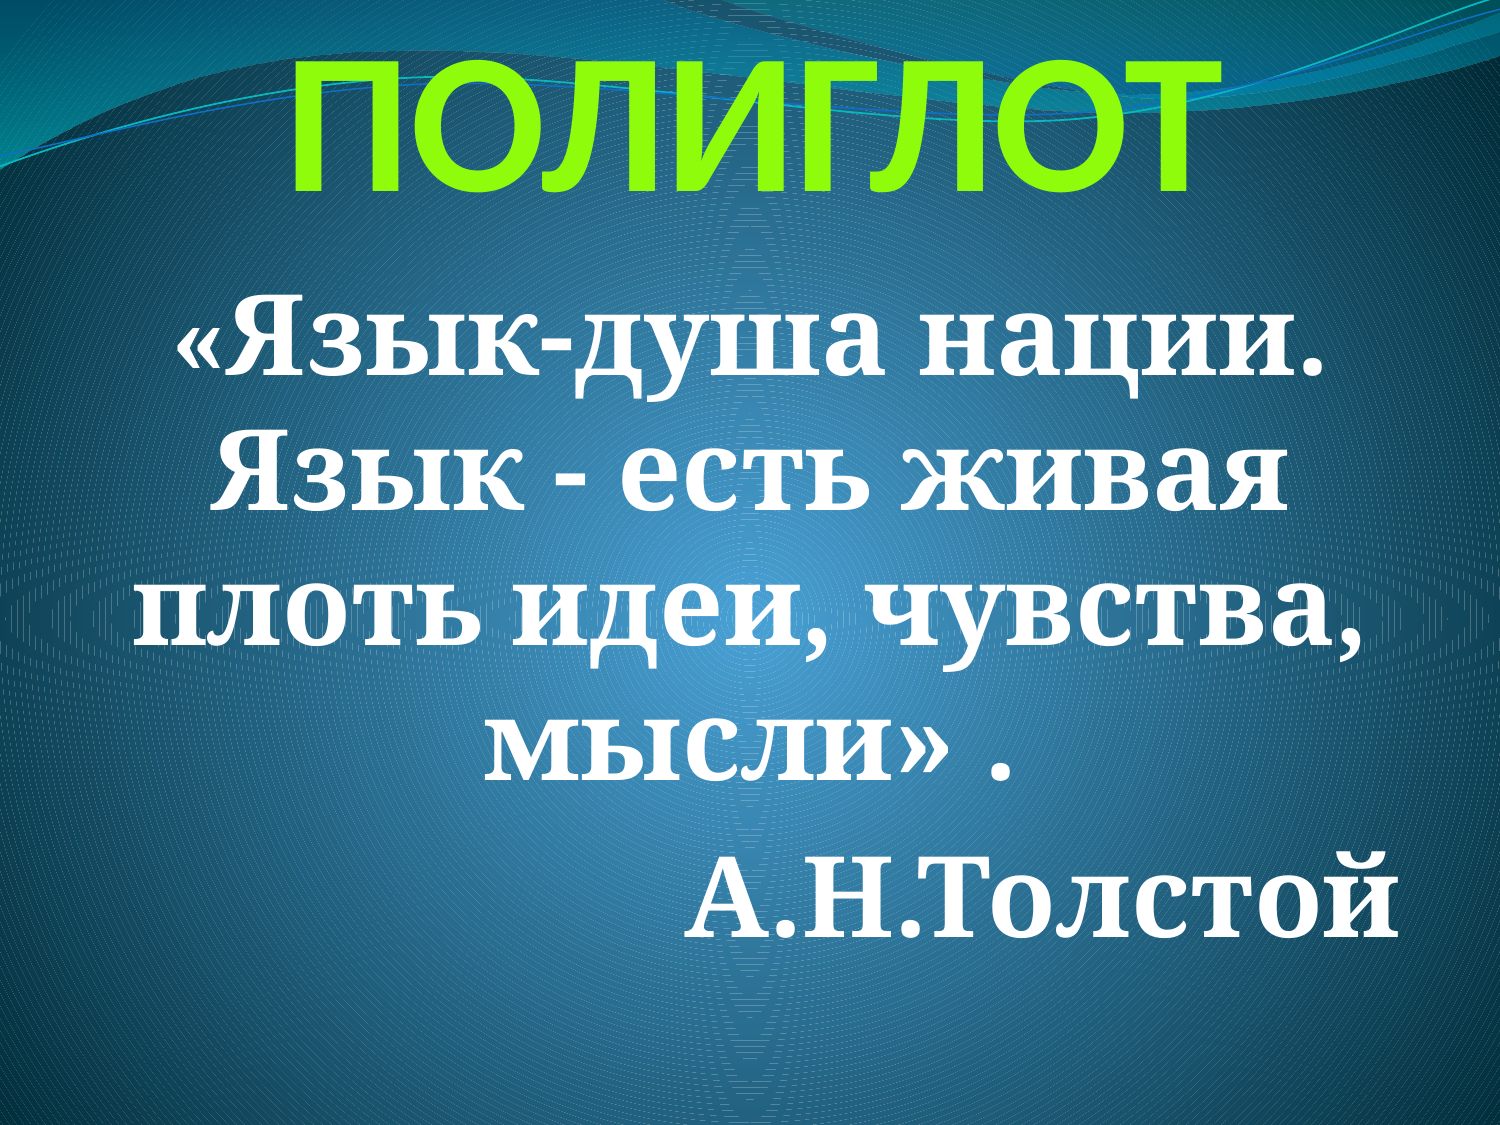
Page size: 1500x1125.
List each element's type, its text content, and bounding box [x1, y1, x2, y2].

subtitle «Язык-душа нации. Язык - есть живая плоть идеи, чувства, мысли» . А.Н.Толстой [100, 255, 1412, 965]
title ПОЛИГЛОТ [88, 0, 1424, 232]
